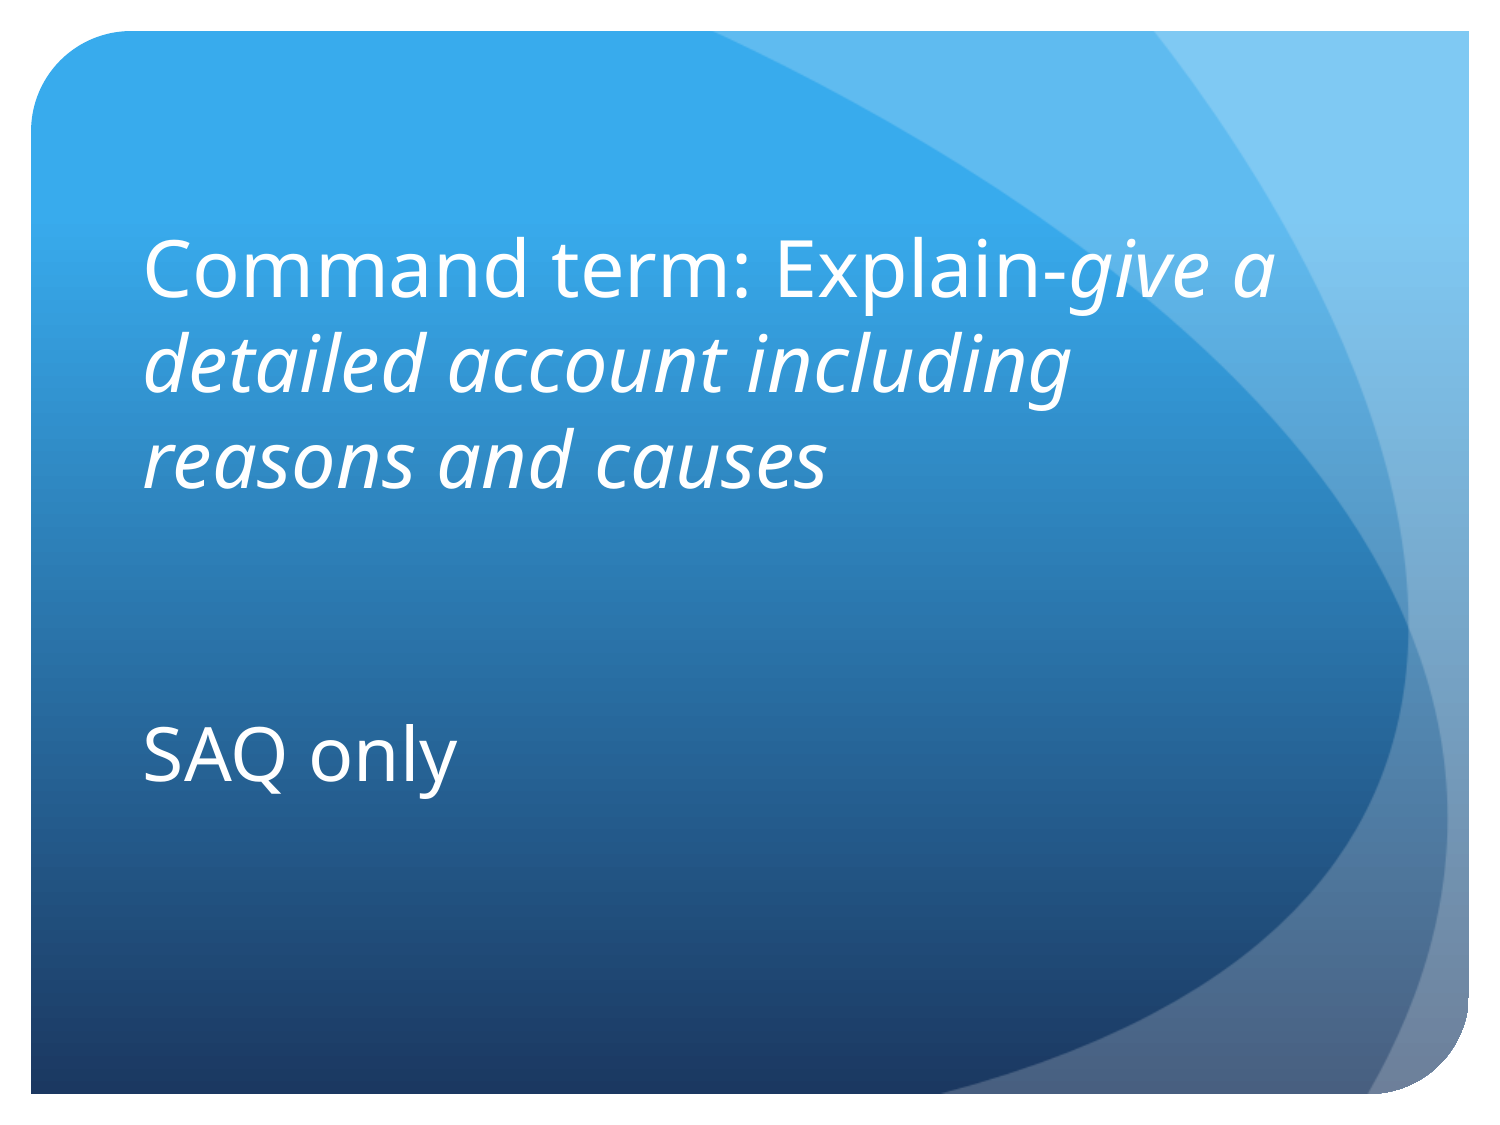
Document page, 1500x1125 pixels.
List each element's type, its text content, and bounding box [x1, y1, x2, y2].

picture [24, 30, 1473, 1094]
title Command term: Explain-give a detailed account including reasons and causes [127, 62, 1372, 607]
list SAQ only [127, 699, 1372, 991]
